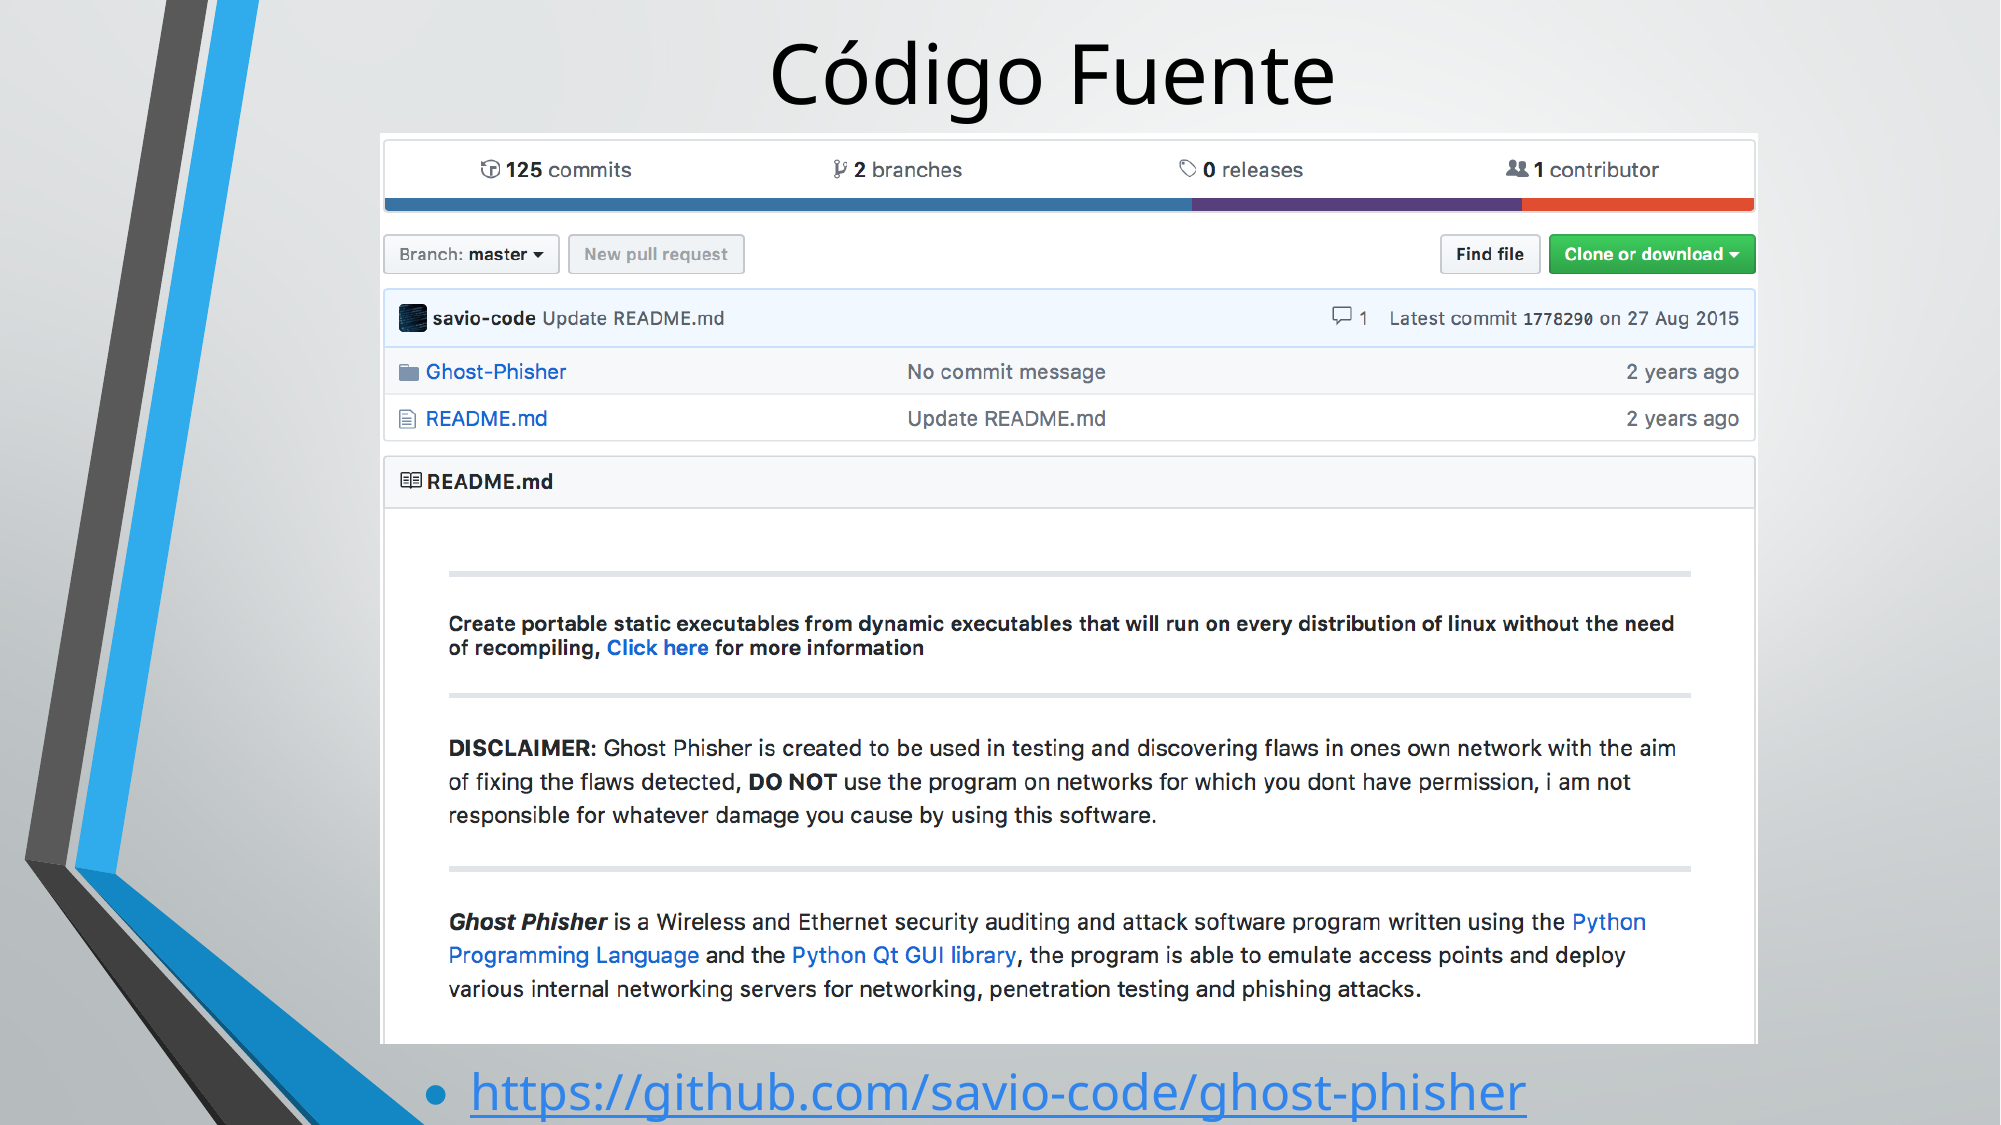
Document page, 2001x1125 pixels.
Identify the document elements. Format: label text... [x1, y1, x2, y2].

picture [380, 133, 1758, 1045]
title Código Fuente [231, 0, 1875, 215]
list https://github.com/savio-code/ghost-phisher [408, 1043, 1875, 1125]
